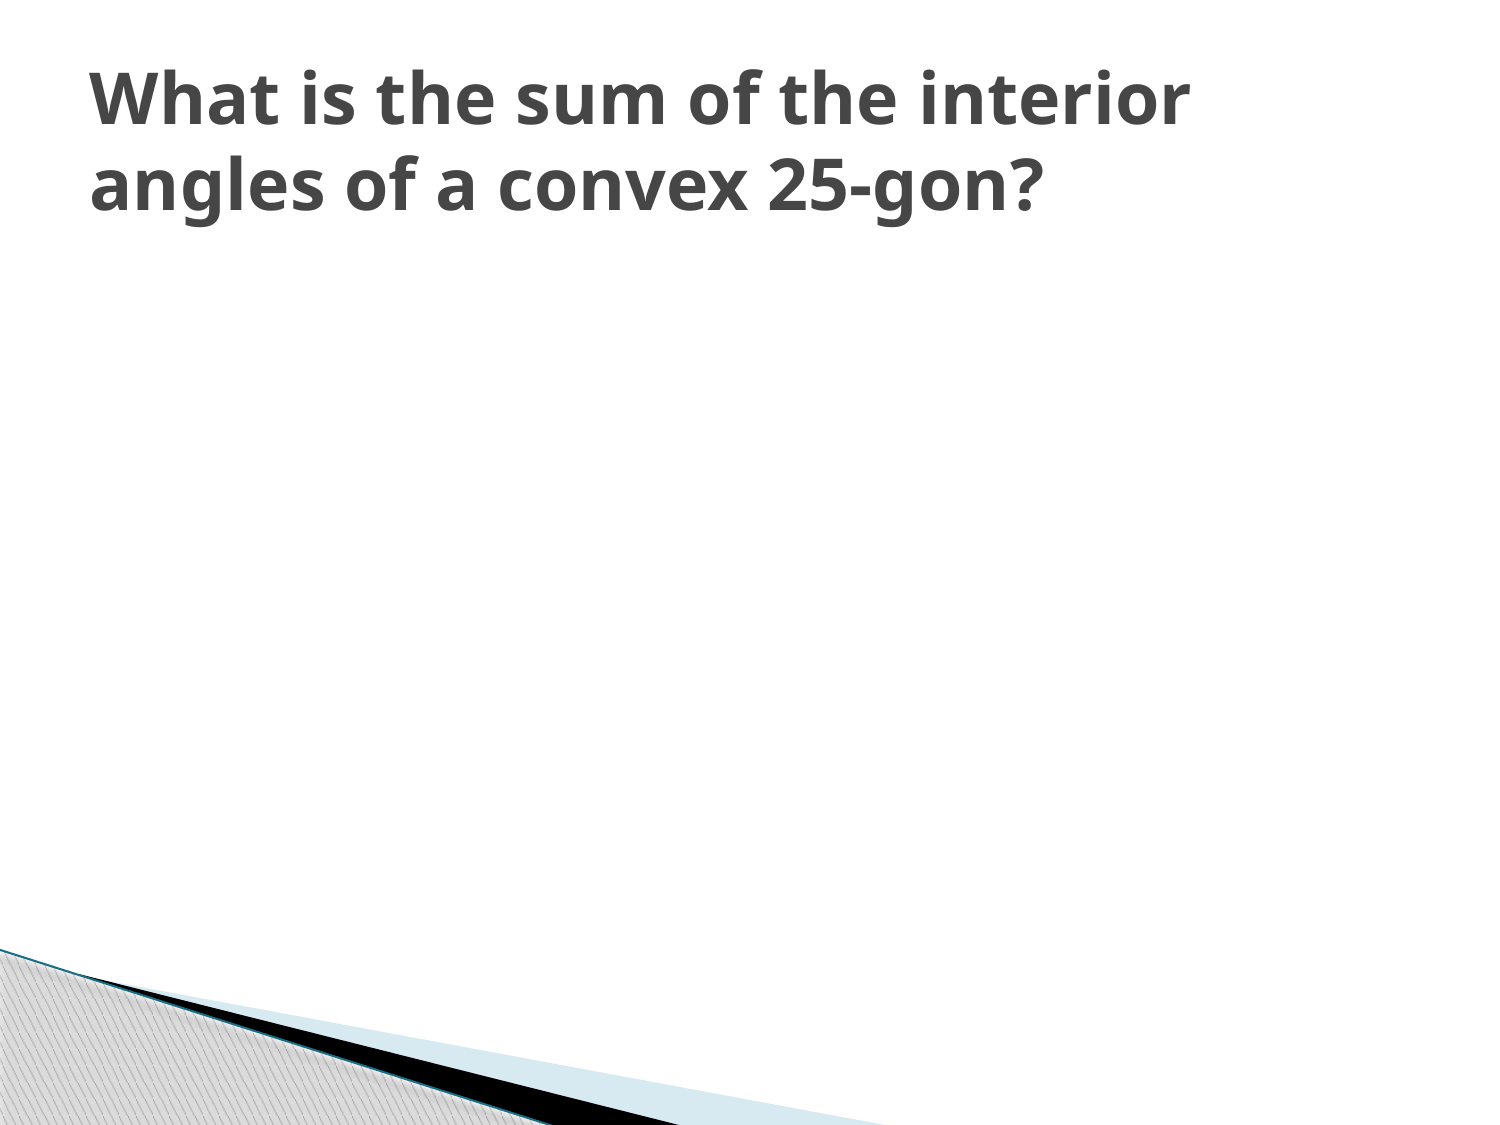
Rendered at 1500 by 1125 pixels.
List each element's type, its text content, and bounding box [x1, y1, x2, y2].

title What is the sum of the interior angles of a convex 25-gon? [75, 45, 1425, 233]
